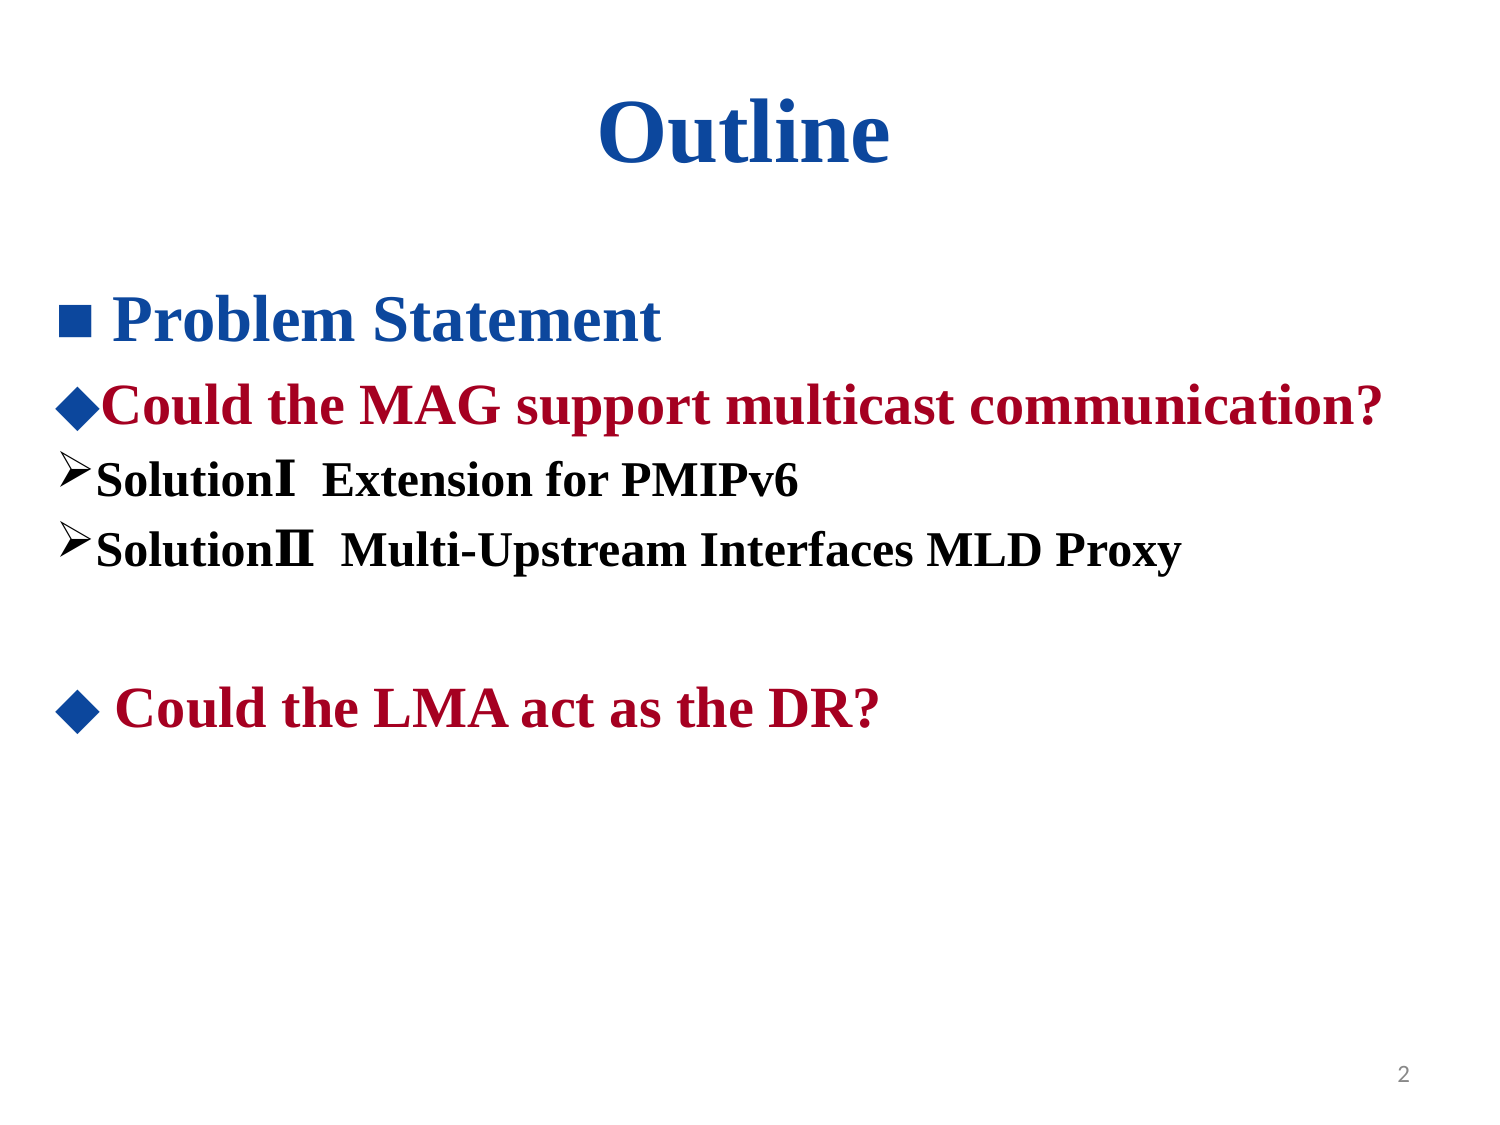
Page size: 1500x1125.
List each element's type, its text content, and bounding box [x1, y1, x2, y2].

slide_number 2 [1074, 1042, 1425, 1103]
title Outline [147, 54, 1341, 197]
text_box ■ Problem Statement ◆Could the MAG support multicast communication? SolutionⅠ Extension for PMIPv6 SolutionⅡ Multi-Upstream Interfaces MLD Proxy ◆ Could the LMA act as the DR? [41, 267, 1500, 1058]
